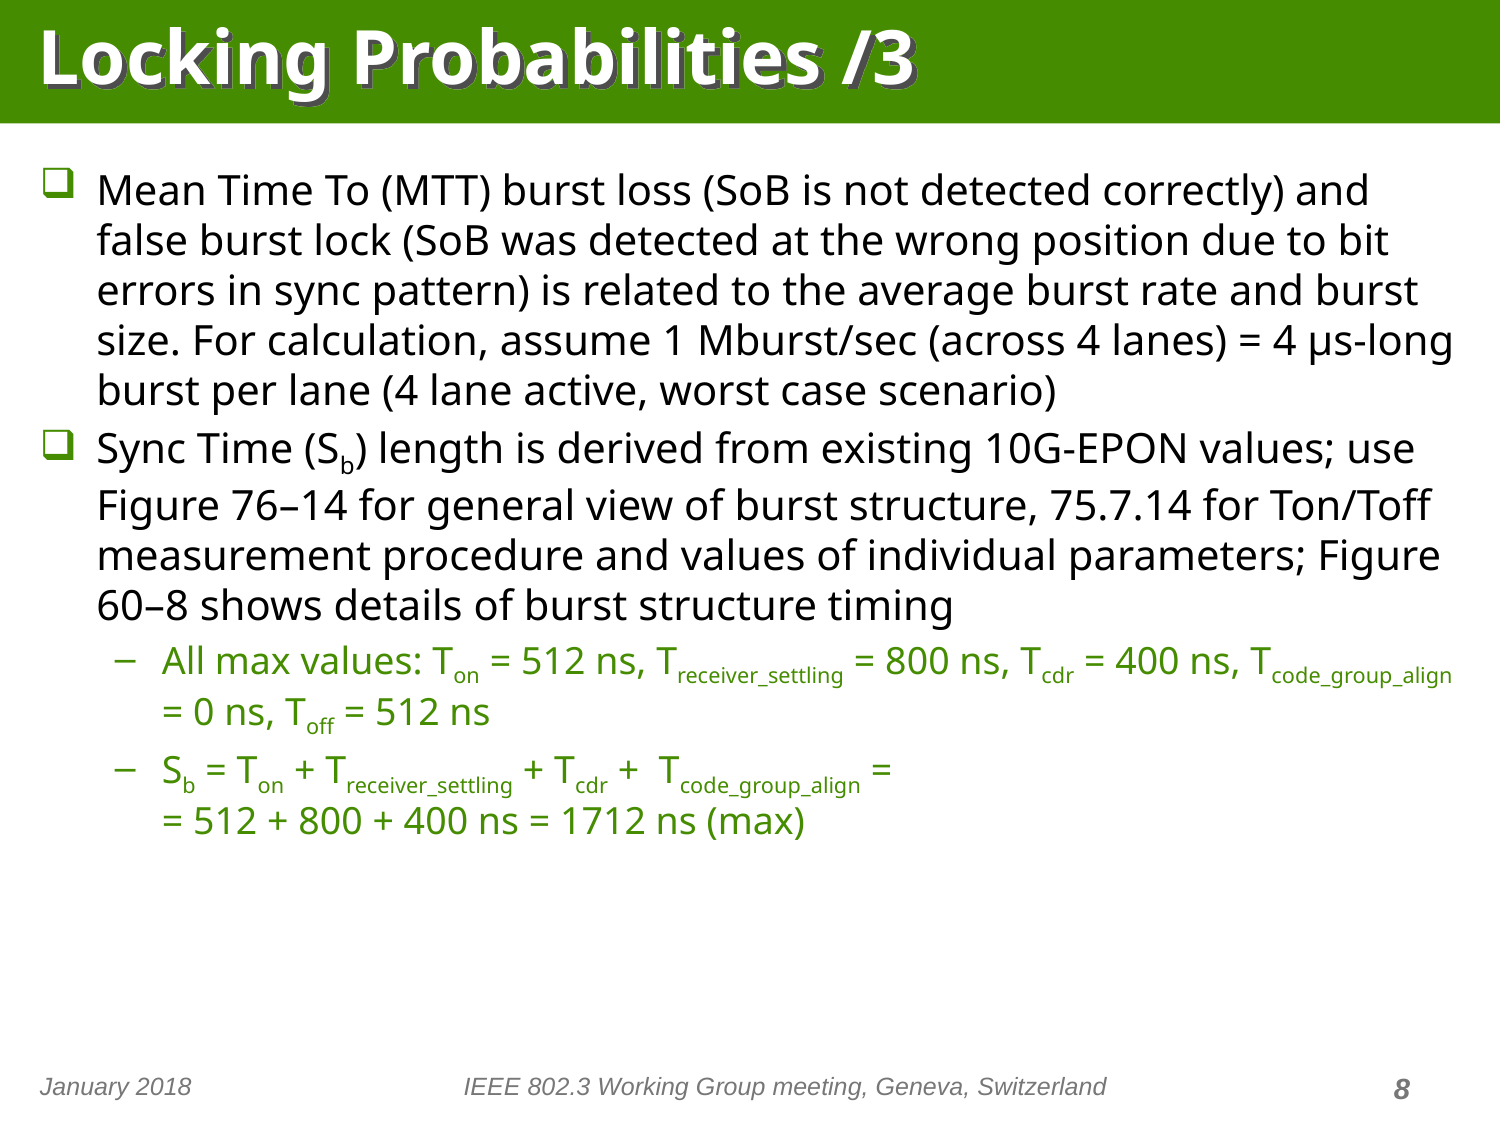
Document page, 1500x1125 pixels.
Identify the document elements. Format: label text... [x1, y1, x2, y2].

title Locking Probabilities /3 [37, 4, 1462, 105]
footer IEEE 802.3 Working Group meeting, Geneva, Switzerland [360, 1062, 1212, 1103]
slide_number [24, 1062, 337, 1103]
slide_number 8 [1237, 1062, 1426, 1103]
list Mean Time To (MTT) burst loss (SoB is not detected correctly) and false burst lock (SoB was detected at the wrong position due to bit errors in sync pattern) is related to the average burst rate and burst size. For calculation, assume 1 Mburst/sec (across 4 lanes) = 4 µs-long burst per lane (4 lane active, worst case scenario) Sync Time (Sb) length is derived from existing 10G-EPON values; use Figure 76–14 for general view of burst structure, 75.7.14 for Ton/Toff measurement procedure and values of individual parameters; Figure 60–8 shows details of burst structure timing All max values: Ton = 512 ns, Treceiver_settling = 800 ns, Tcdr = 400 ns, Tcode_group_align = 0 ns, Toff = 512 ns Sb = Ton + Treceiver_settling + Tcdr + Tcode_group_align = = 512 + 800 + 400 ns = 1712 ns (max) [24, 156, 1475, 1041]
